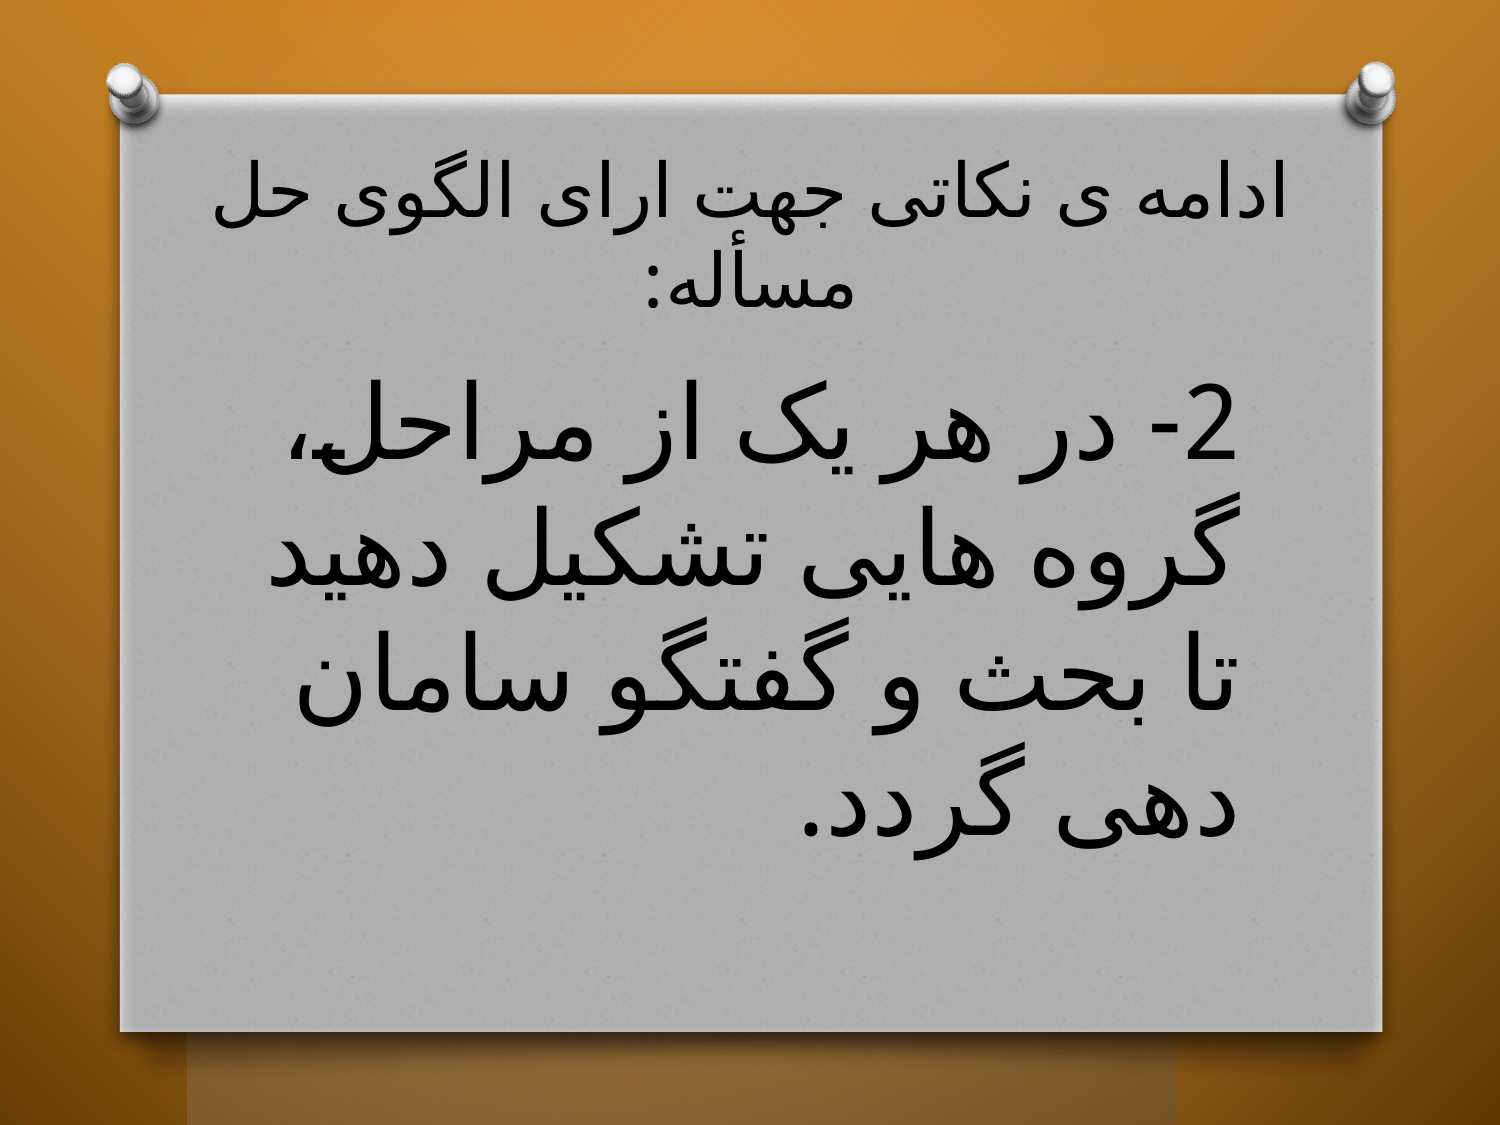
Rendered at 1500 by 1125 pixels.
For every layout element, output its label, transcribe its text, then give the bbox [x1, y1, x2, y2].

list 2- در هر یک از مراحل، گروه هایی تشکیل دهید تا بحث و گفتگو سامان دهی گردد. [240, 347, 1257, 939]
picture [75, 29, 198, 153]
title ادامه ی نکاتی جهت ارای الگوی حل مسأله: [179, 134, 1323, 332]
picture [1317, 35, 1439, 156]
